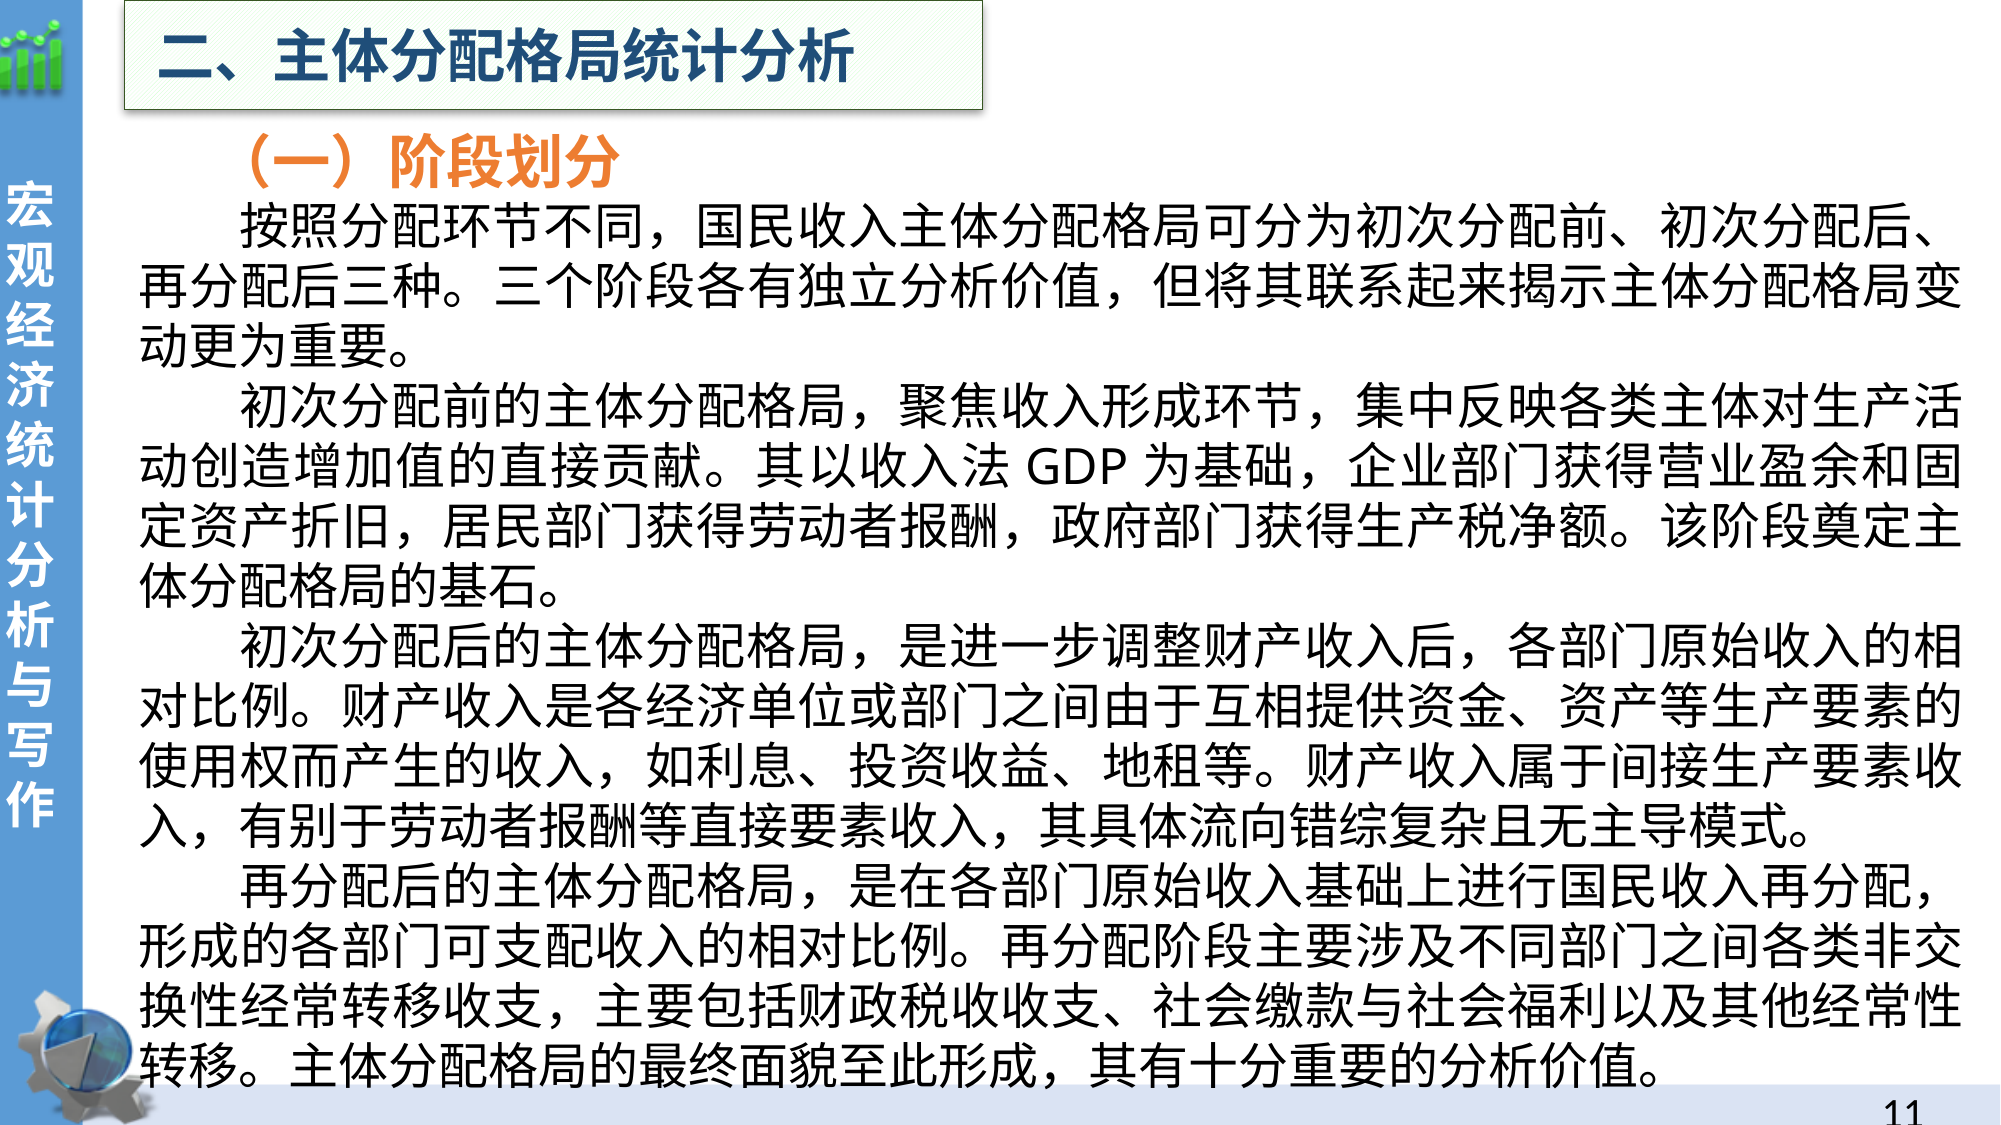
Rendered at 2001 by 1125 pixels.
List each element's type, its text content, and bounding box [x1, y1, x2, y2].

picture [0, 0, 1786, 1125]
text_box 二、主体分配格局统计分析 [124, 0, 983, 109]
text_box （一）阶段划分 [142, 122, 789, 187]
picture [789, 0, 2001, 1125]
text_box 按照分配环节不同，国民收入主体分配格局可分为初次分配前、初次分配后、再分配后三种。三个阶段各有独立分析价值，但将其联系起来揭示主体分配格局变动更为重要。 初次分配前的主体分配格局，聚焦收入形成环节，集中反映各类主体对生产活动创造增加值的直接贡献。其以收入法GDP为基础，企业部门获得营业盈余和固定资产折旧，居民部门获得劳动者报酬，政府部门获得生产税净额。该阶段奠定主体分配格局的基石。 初次分配后的主体分配格局，是进一步调整财产收入后，各部门原始收入的相对比例。财产收入是各经济单位或部门之间由于互相提供资金、资产等生产要素的使用权而产生的收入，如利息、投资收益、地租等。财产收入属于间接生产要素收入，有别于劳动者报酬等直接要素收入，其具体流向错综复杂且无主导模式。 再分配后的主体分配格局，是在各部门原始收入基础上进行国民收入再分配，形成的各部门可支配收入的相对比例。再分配阶段主要涉及不同部门之间各类非交换性经常转移收支，主要包括财政税收收支、社会缴款与社会福利以及其他经常性转移。主体分配格局的最终面貌至此形成，其有十分重要的分析价值。 [124, 187, 1978, 1103]
text_box 10 [1786, 1103, 1940, 1125]
